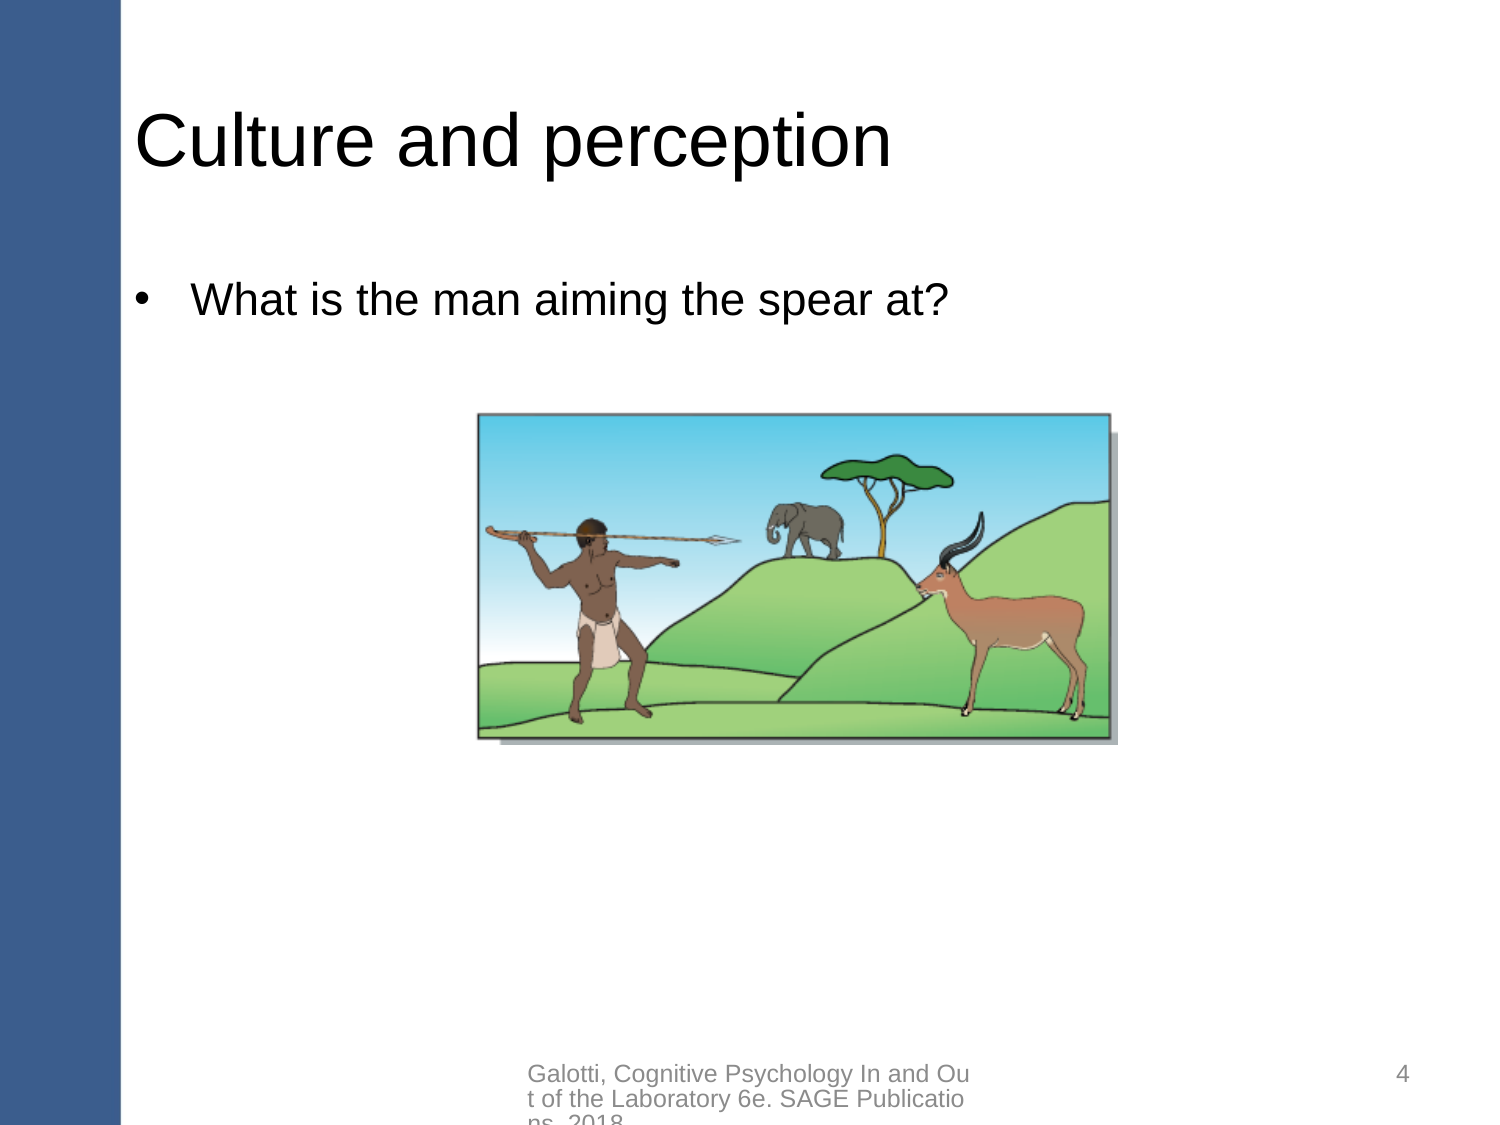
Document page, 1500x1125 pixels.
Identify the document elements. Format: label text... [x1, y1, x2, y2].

footer Galotti, Cognitive Psychology In and Out of the Laboratory 6e. SAGE Publications, 2018. [512, 1042, 988, 1103]
list What is the man aiming the spear at? [119, 262, 1470, 1005]
title Culture and perception [119, 42, 1470, 230]
slide_number 4 [1074, 1042, 1425, 1103]
picture [0, 0, 1500, 1125]
